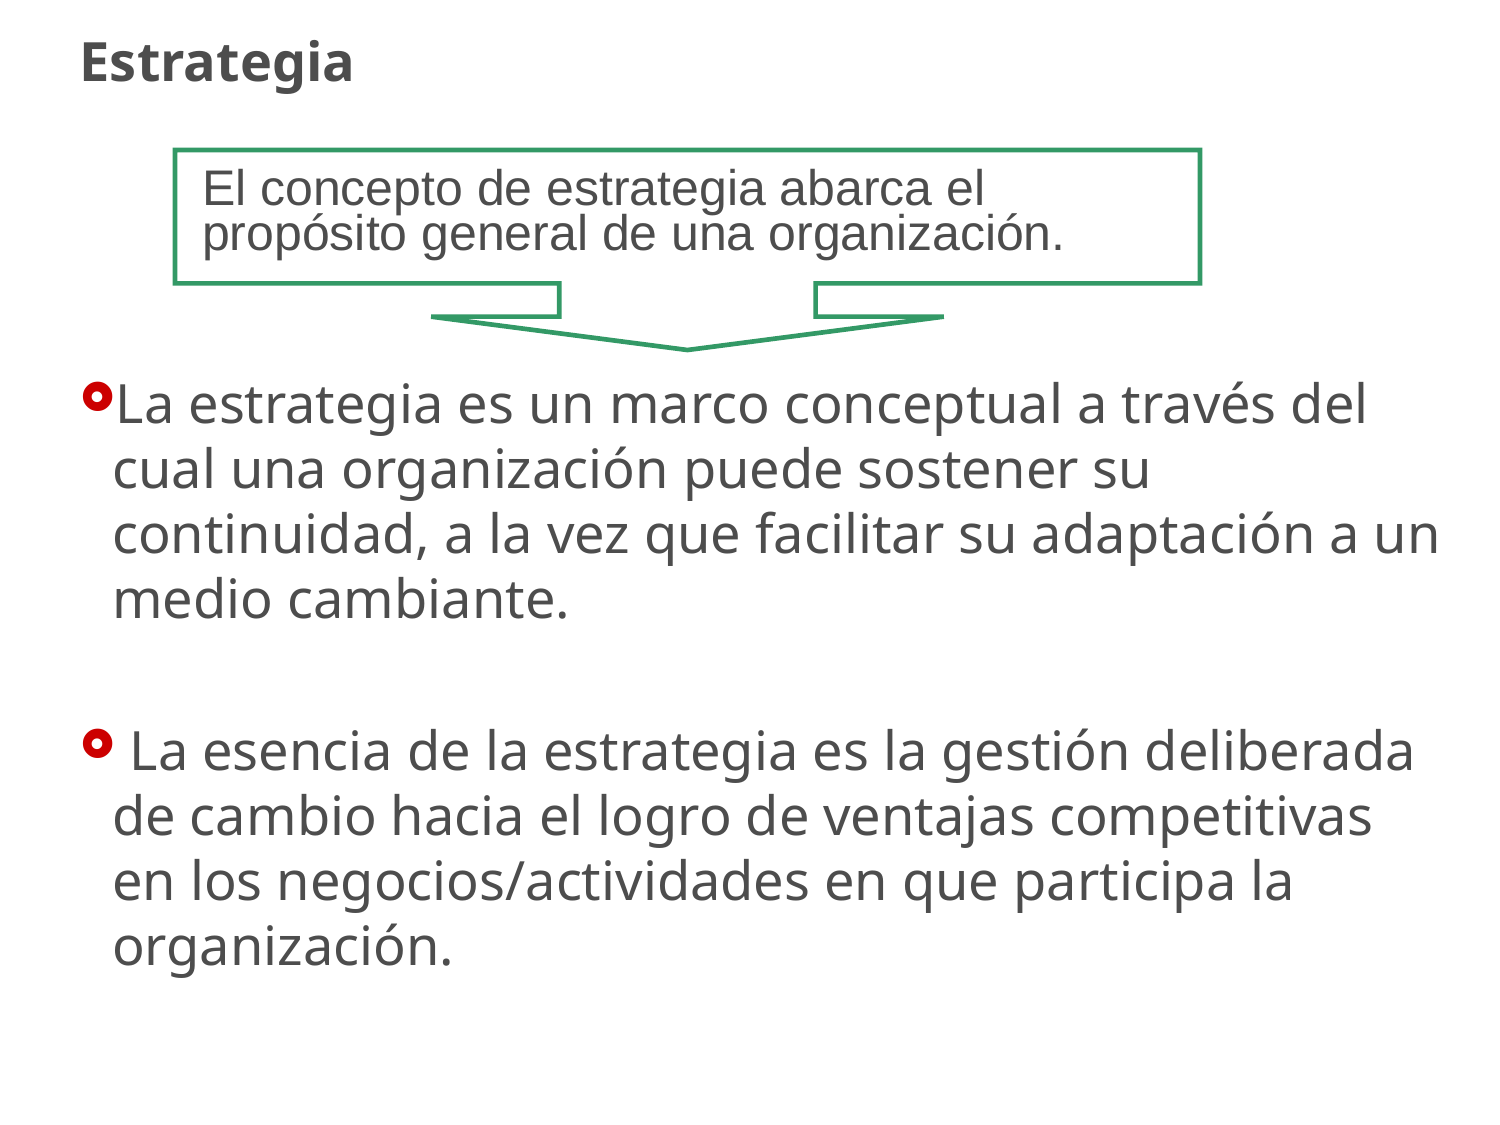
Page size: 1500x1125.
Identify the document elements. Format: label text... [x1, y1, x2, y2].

text_box Estrategia La estrategia es un marco conceptual a través del cual una organización puede sostener su continuidad, a la vez que facilitar su adaptación a un medio cambiante. La esencia de la estrategia es la gestión deliberada de cambio hacia el logro de ventajas competitivas en los negocios/actividades en que participa la organización. [49, 37, 1463, 1088]
text_box [174, 149, 1201, 351]
